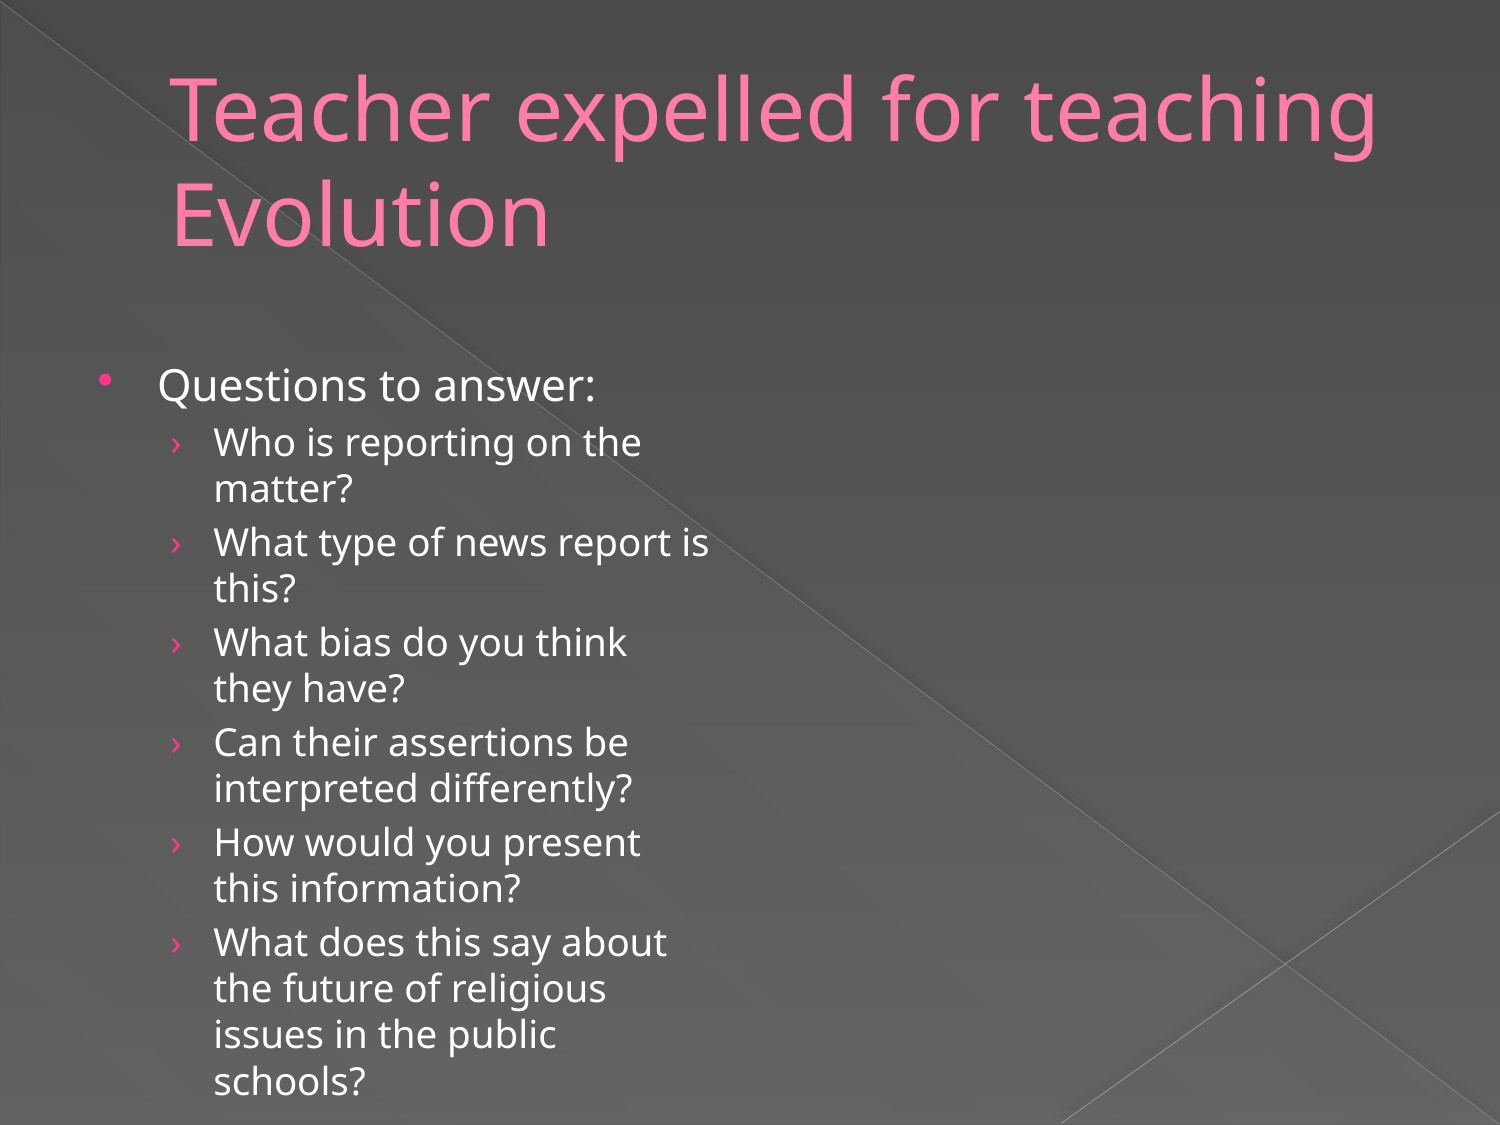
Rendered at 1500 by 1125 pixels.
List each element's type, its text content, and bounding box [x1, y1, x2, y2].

list Questions to answer: Who is reporting on the matter? What type of news report is this? What bias do you think they have? Can their assertions be interpreted differently? How would you present this information? What does this say about the future of religious issues in the public schools? [75, 350, 725, 1125]
title Teacher expelled for teaching Evolution [75, 43, 1425, 274]
